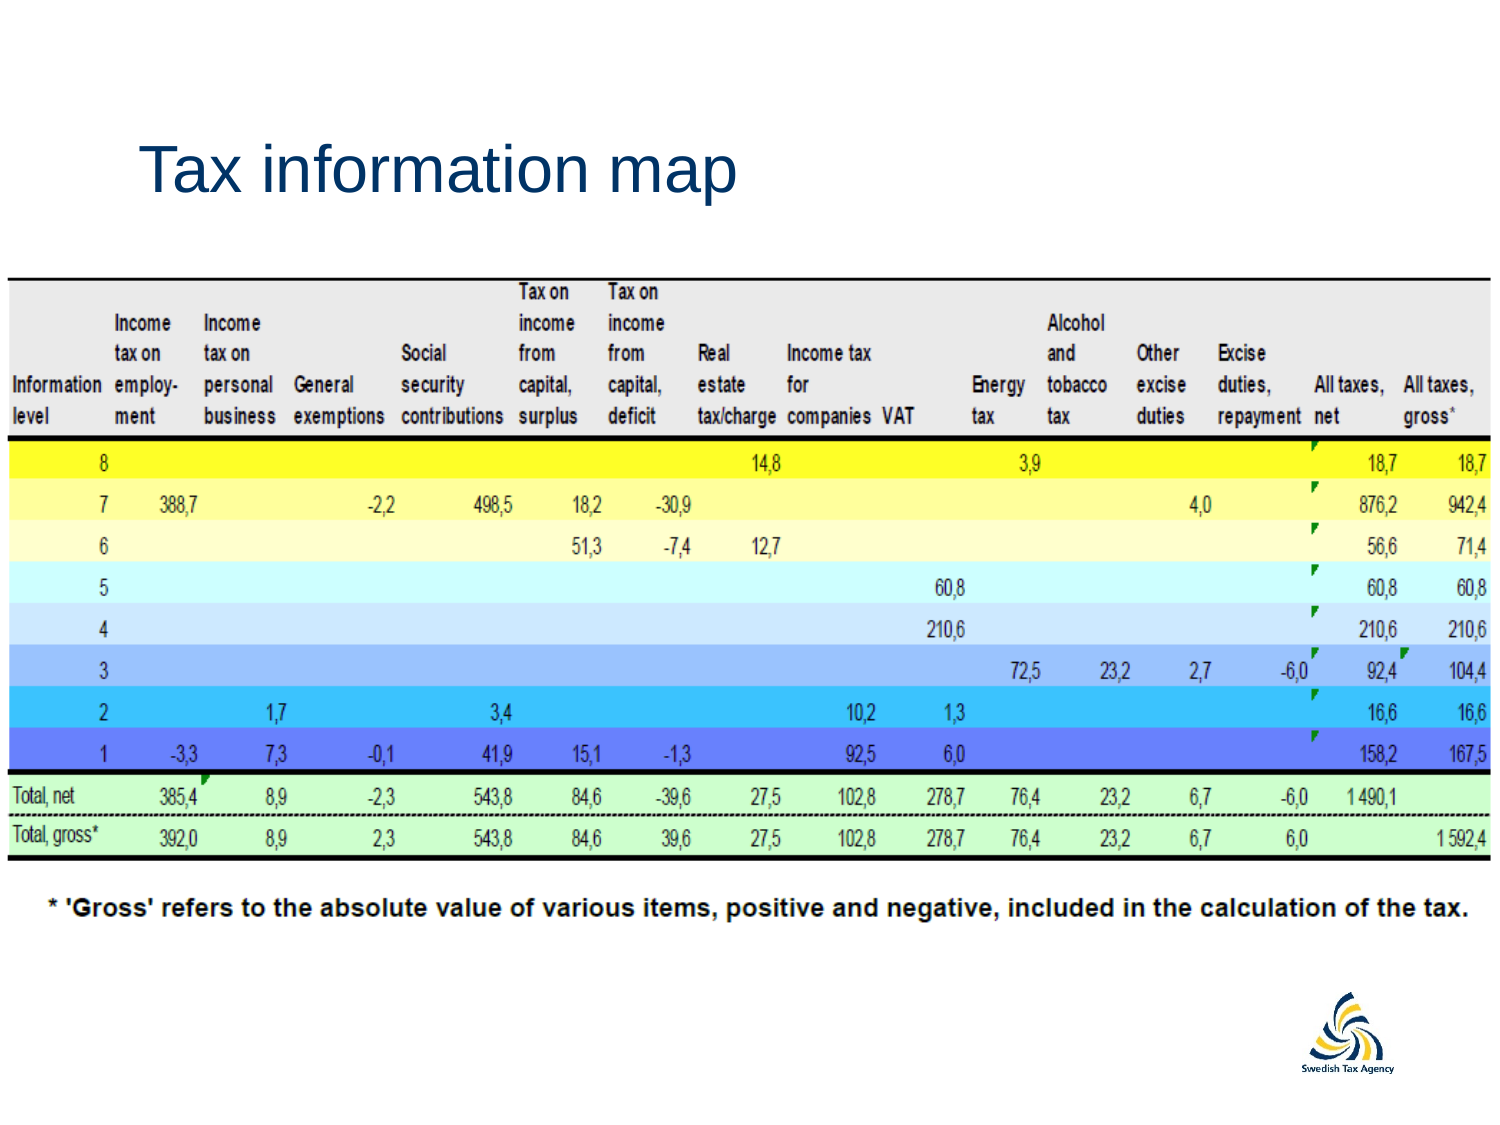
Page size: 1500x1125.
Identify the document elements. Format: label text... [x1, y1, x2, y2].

picture [1302, 992, 1394, 1074]
title Tax information map [124, 118, 1376, 237]
picture [3, 255, 1499, 952]
